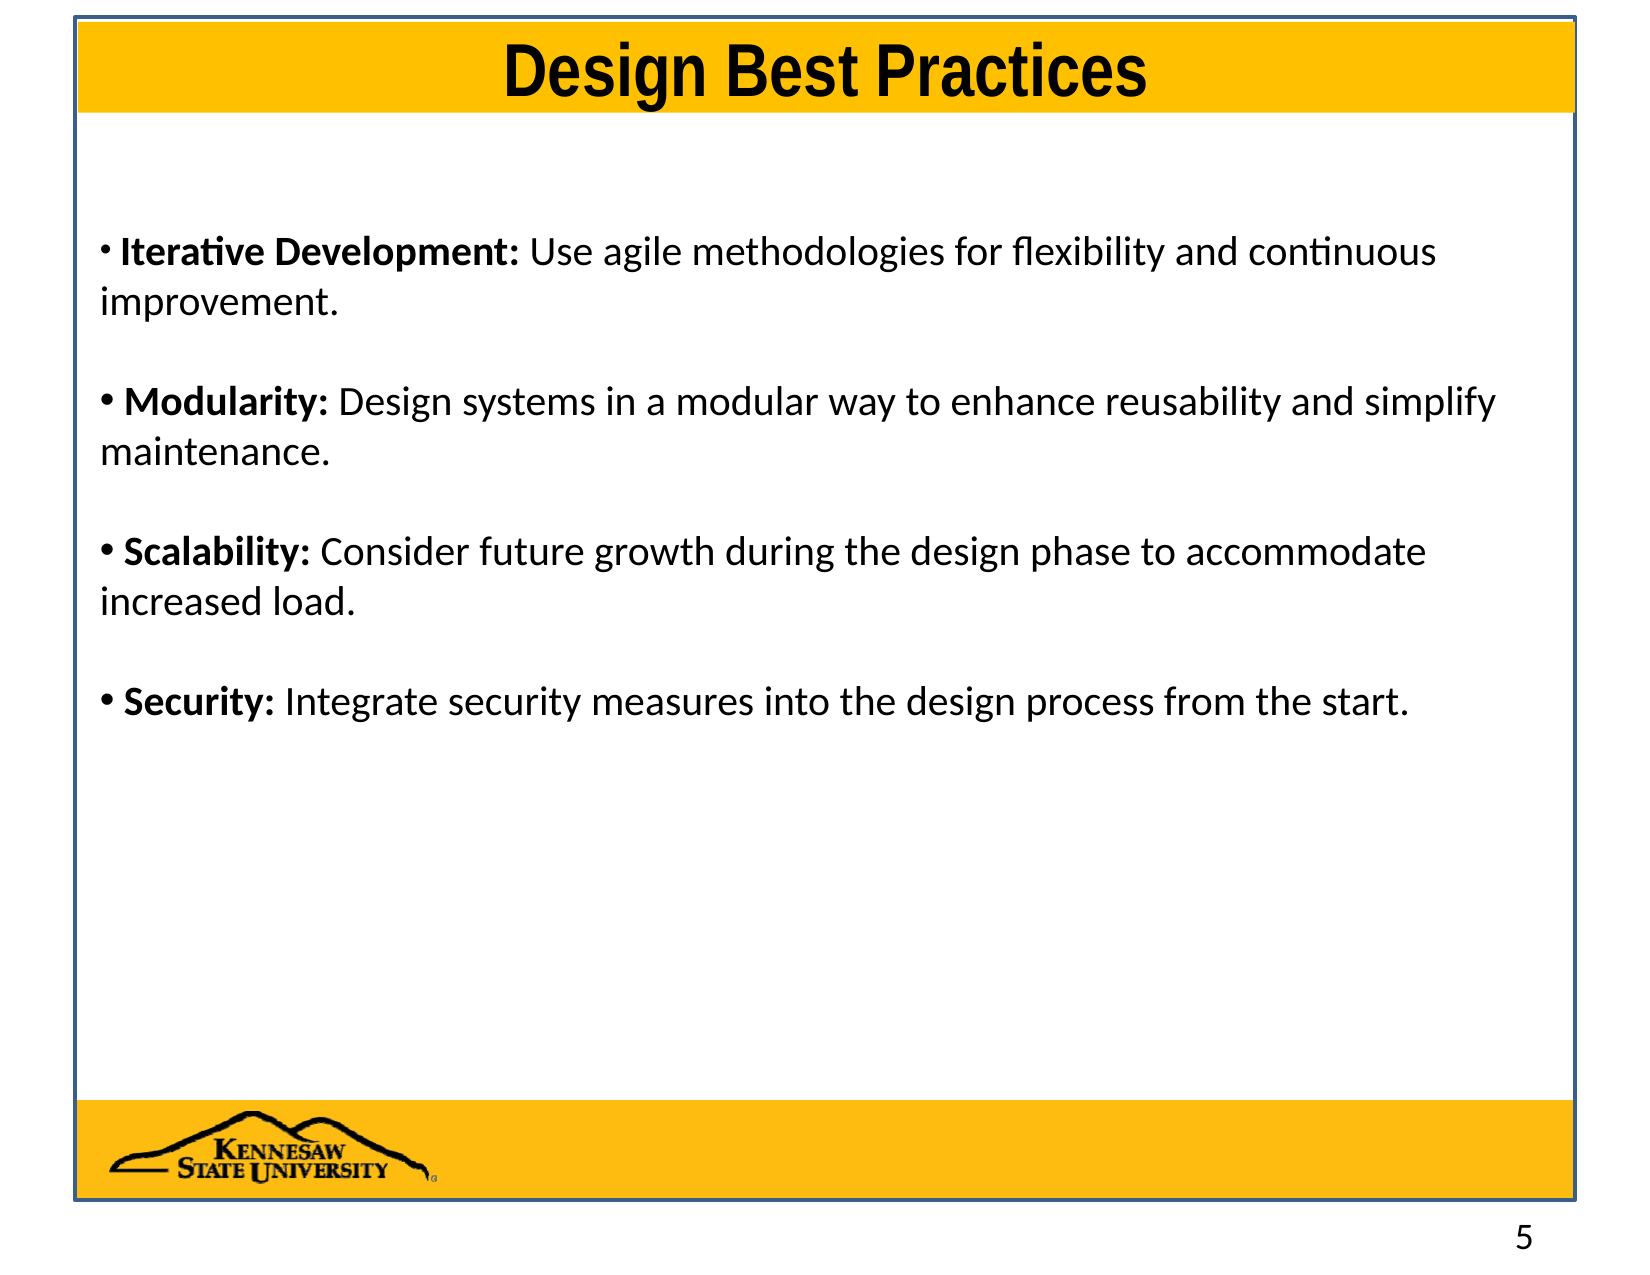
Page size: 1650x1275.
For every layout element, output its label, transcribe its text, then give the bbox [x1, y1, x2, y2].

picture [108, 1111, 437, 1184]
list Iterative Development: Use agile methodologies for flexibility and continuous improvement. Modularity: Design systems in a modular way to enhance reusability and simplify maintenance. Scalability: Consider future growth during the design phase to accommodate increased load. Security: Integrate security measures into the design process from the start. [99, 223, 1575, 729]
title Design Best Practices [77, 21, 1575, 113]
